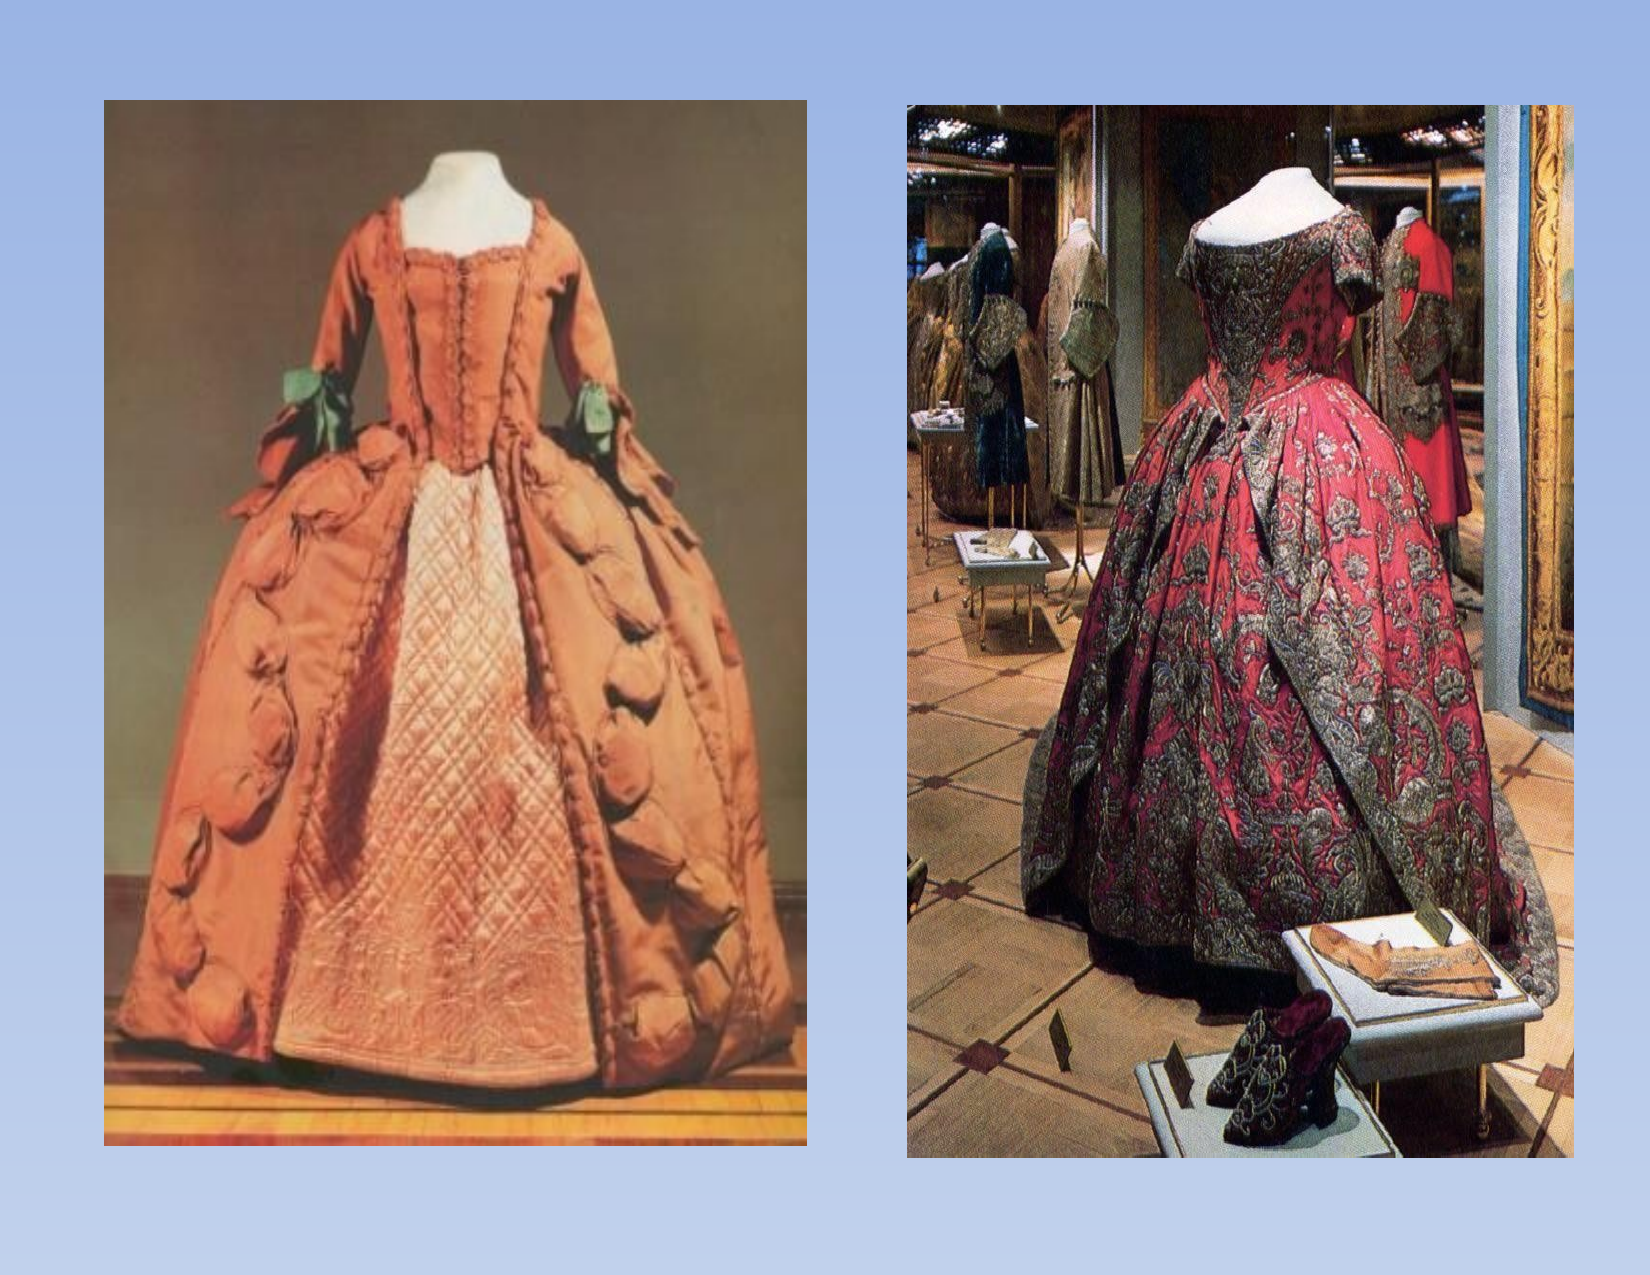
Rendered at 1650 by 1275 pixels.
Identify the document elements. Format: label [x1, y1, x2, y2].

picture [907, 105, 1574, 1158]
picture [104, 99, 808, 1146]
